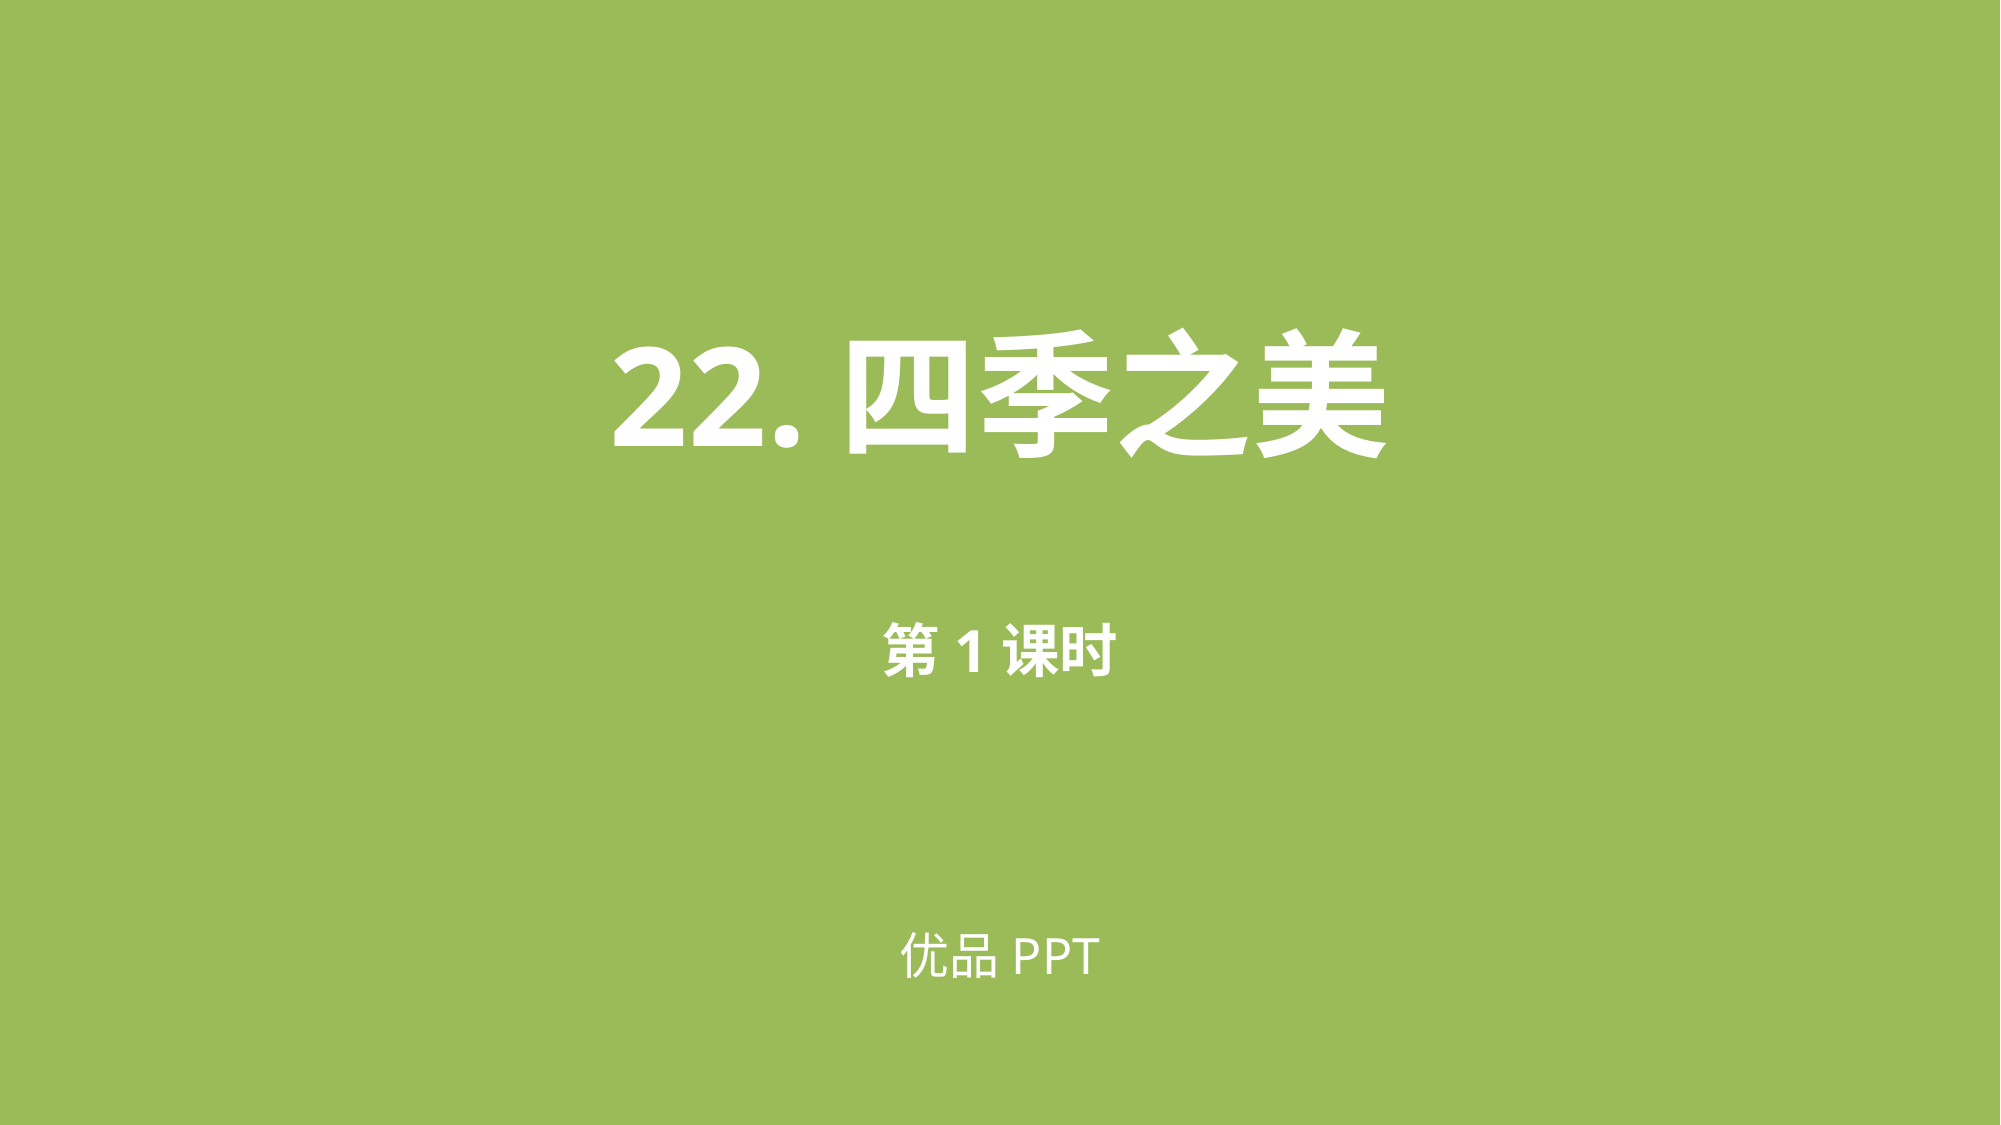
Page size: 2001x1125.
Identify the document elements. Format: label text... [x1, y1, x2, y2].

text_box 优品PPT [249, 911, 1750, 992]
text_box 22.四季之美 [249, 301, 1750, 482]
text_box 第1课时 [249, 606, 1750, 692]
